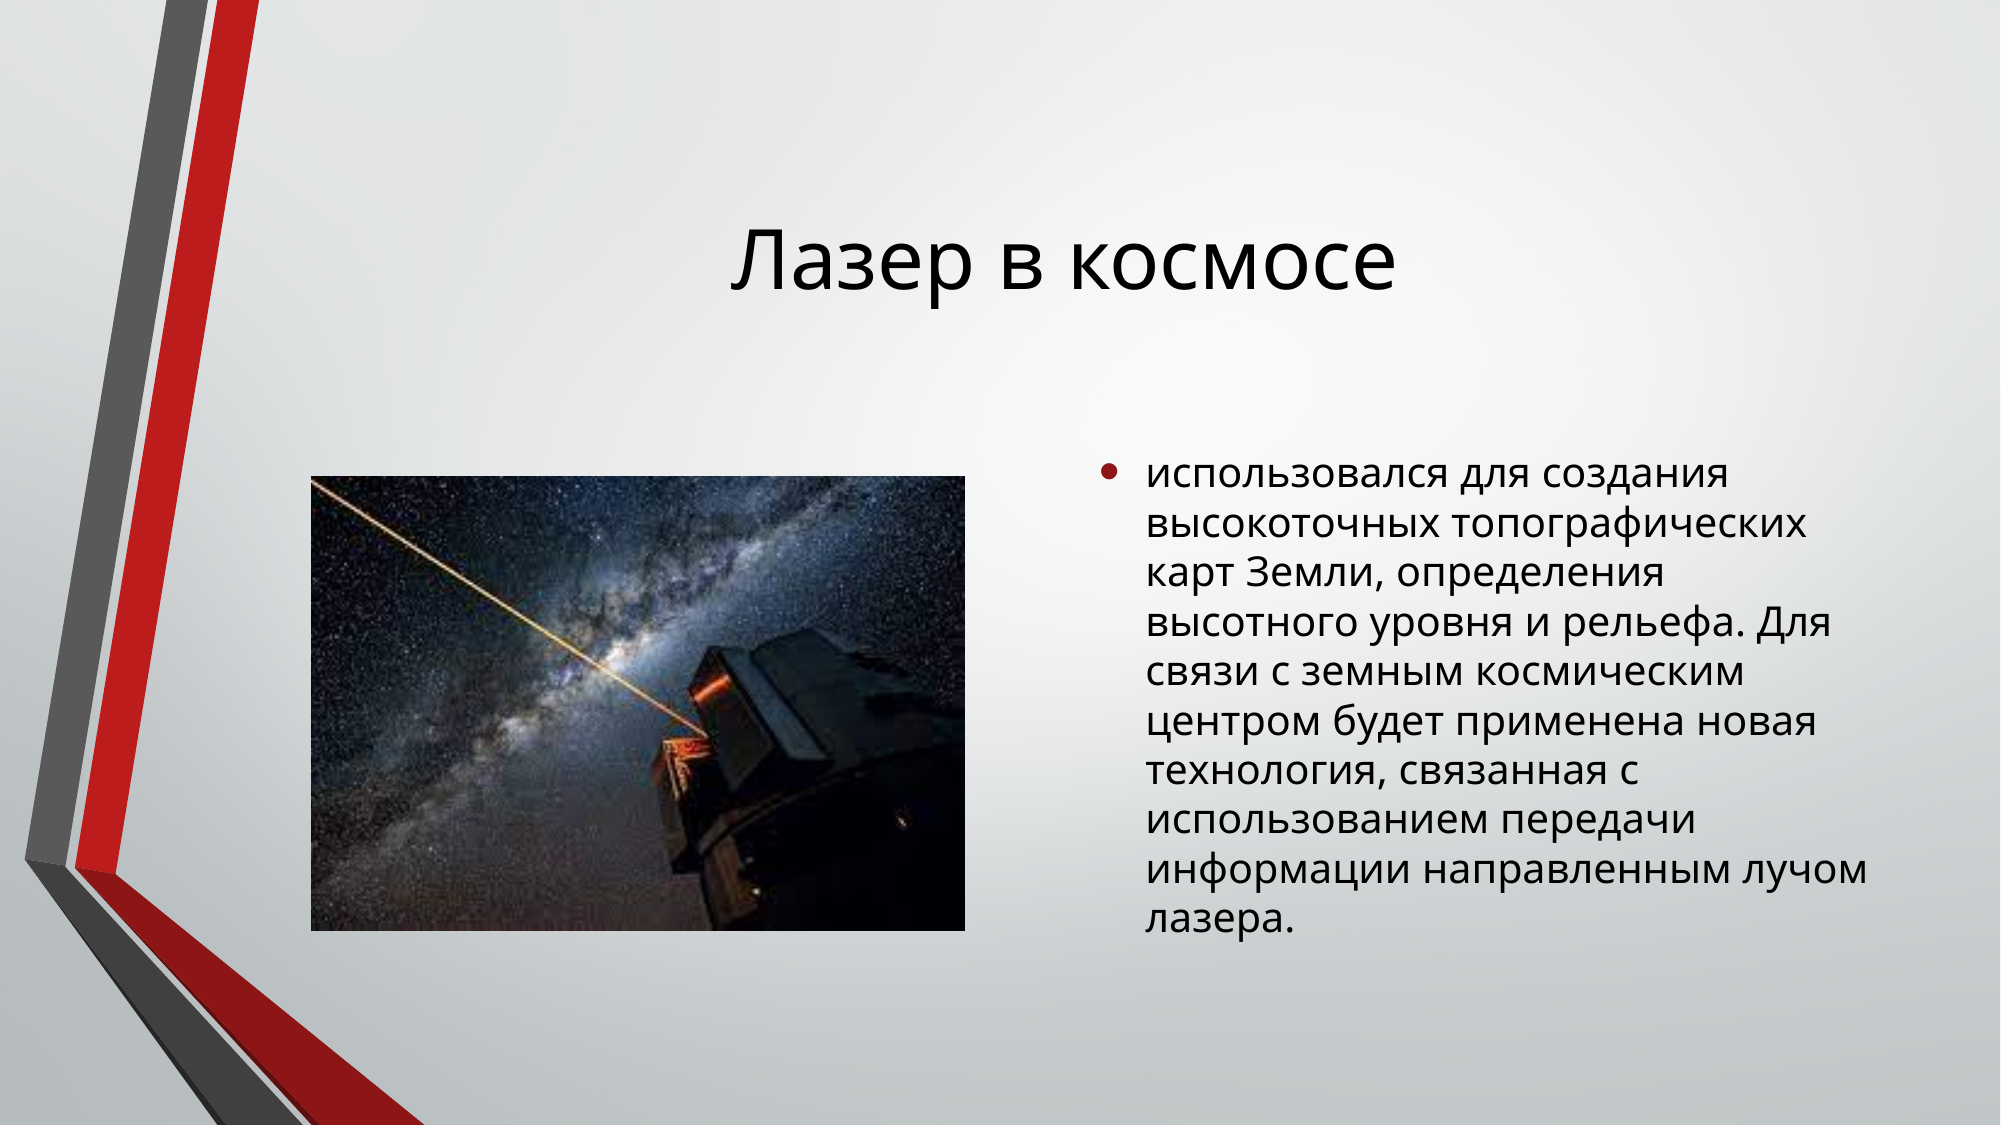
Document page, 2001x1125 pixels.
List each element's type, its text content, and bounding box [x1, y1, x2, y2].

title Лазер в космосе [243, 112, 1887, 400]
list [311, 476, 965, 931]
list использовался для создания высокоточных топографических карт Земли, определения высотного уровня и рельефа. Для связи с земным космическим центром будет применена новая технология, связанная с использованием передачи информации направленным лучом лазера. [1083, 437, 1887, 950]
